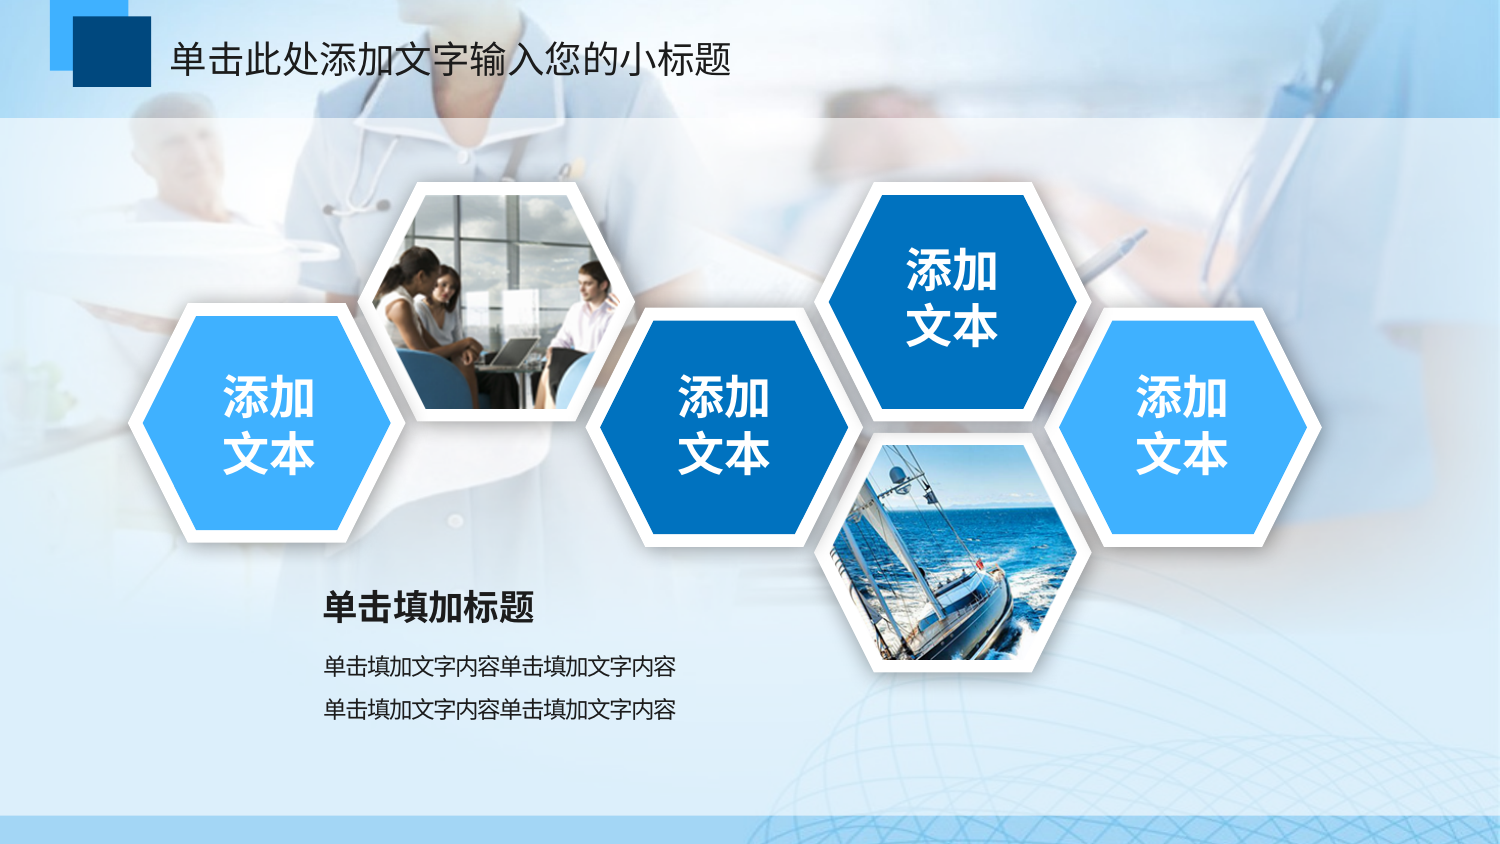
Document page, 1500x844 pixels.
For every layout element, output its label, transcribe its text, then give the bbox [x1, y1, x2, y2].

text_box 单击填加文字内容单击填加文字内容 单击填加文字内容单击填加文字内容 [323, 638, 761, 766]
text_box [813, 432, 1092, 673]
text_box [127, 302, 406, 543]
text_box 单击填加标题 [307, 577, 746, 616]
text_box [1043, 307, 1323, 548]
picture [0, 816, 1500, 844]
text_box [357, 181, 636, 422]
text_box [813, 181, 1092, 422]
picture [0, 0, 1500, 118]
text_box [585, 307, 864, 548]
